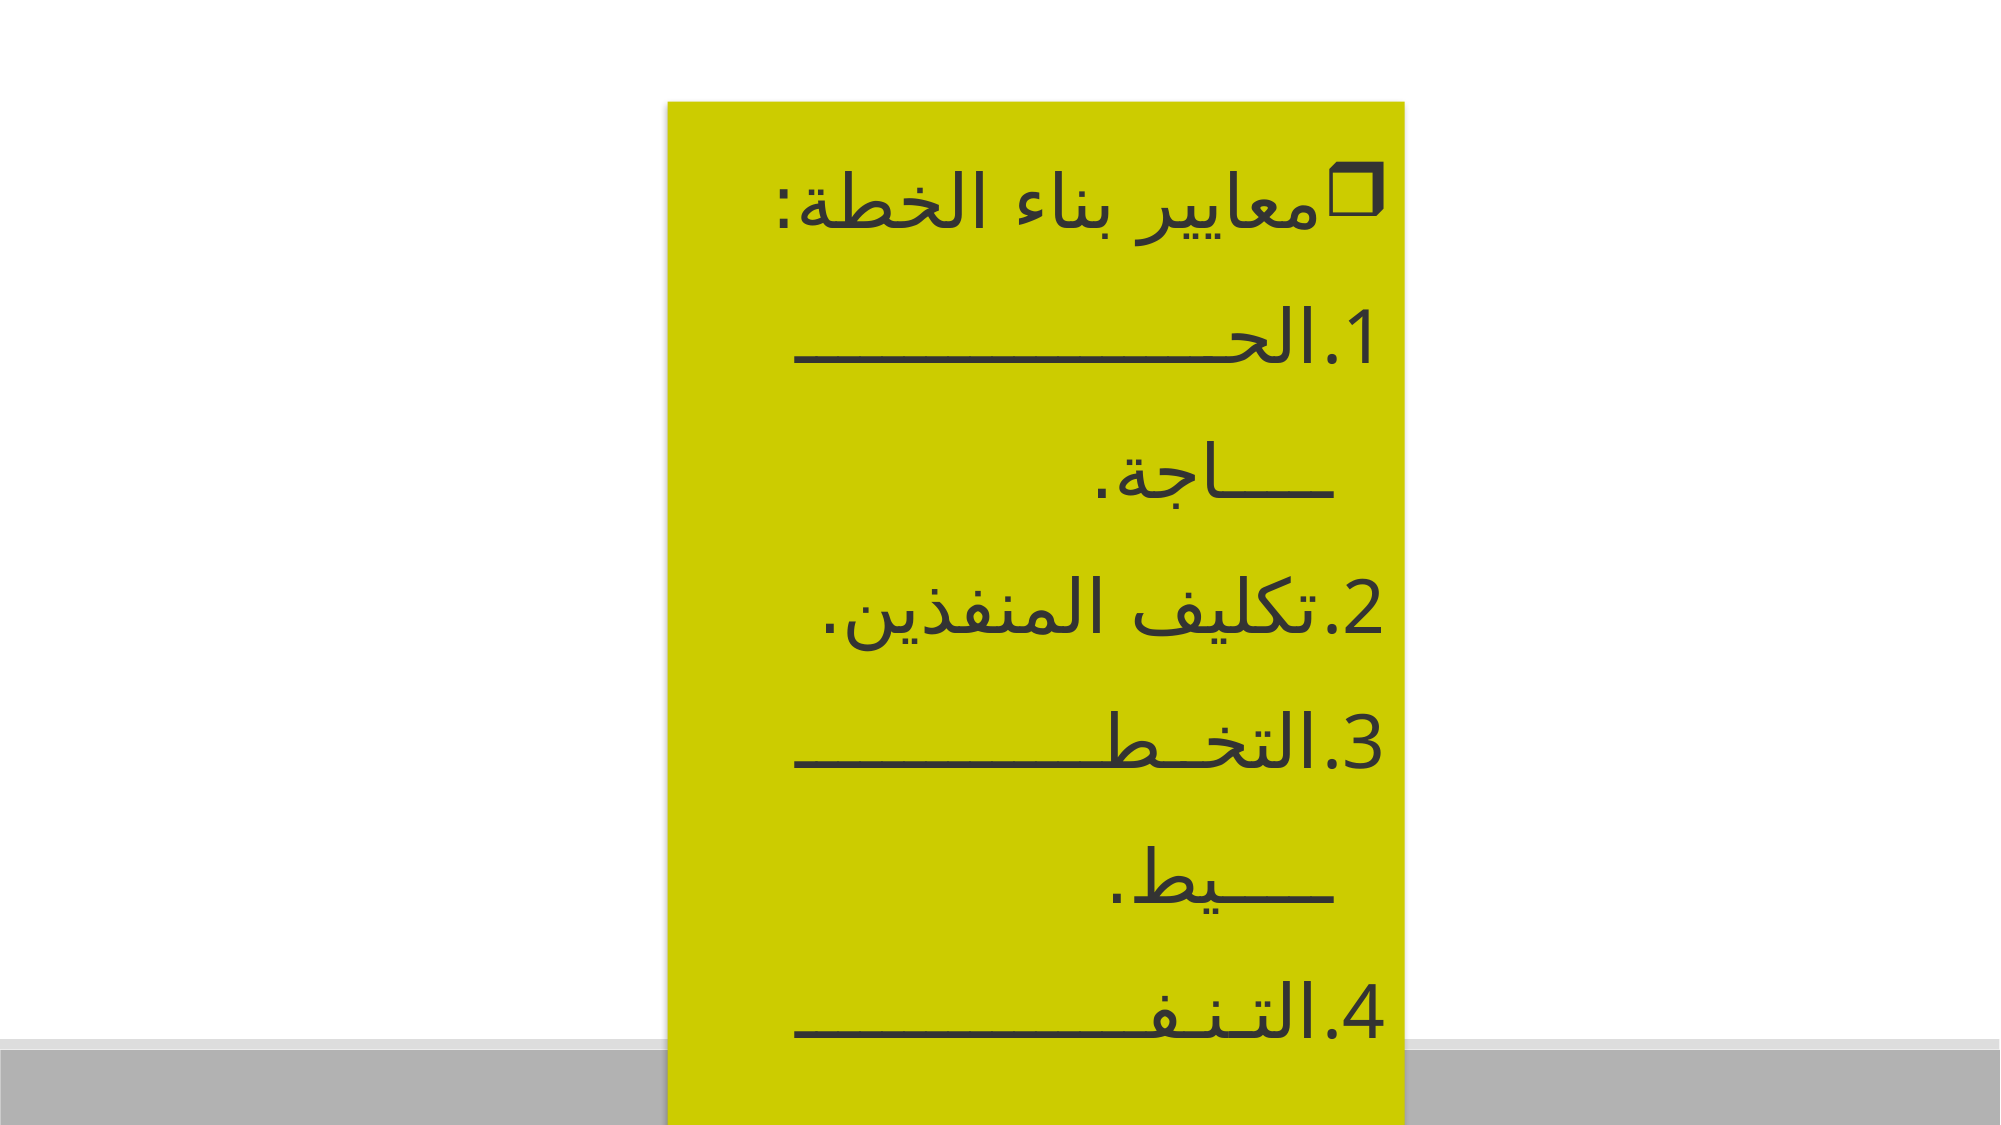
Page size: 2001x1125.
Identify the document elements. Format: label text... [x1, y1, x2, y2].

text_box معايير بناء الخطة: الحــــــــــــــــــــــــاجة. تكليف المنفذين. التخـطـــــــــــــــــــيط. التـنـفــــــــــــــــــــــيذ. التـقـــــــــــــــــــــويم . [667, 101, 1405, 1125]
